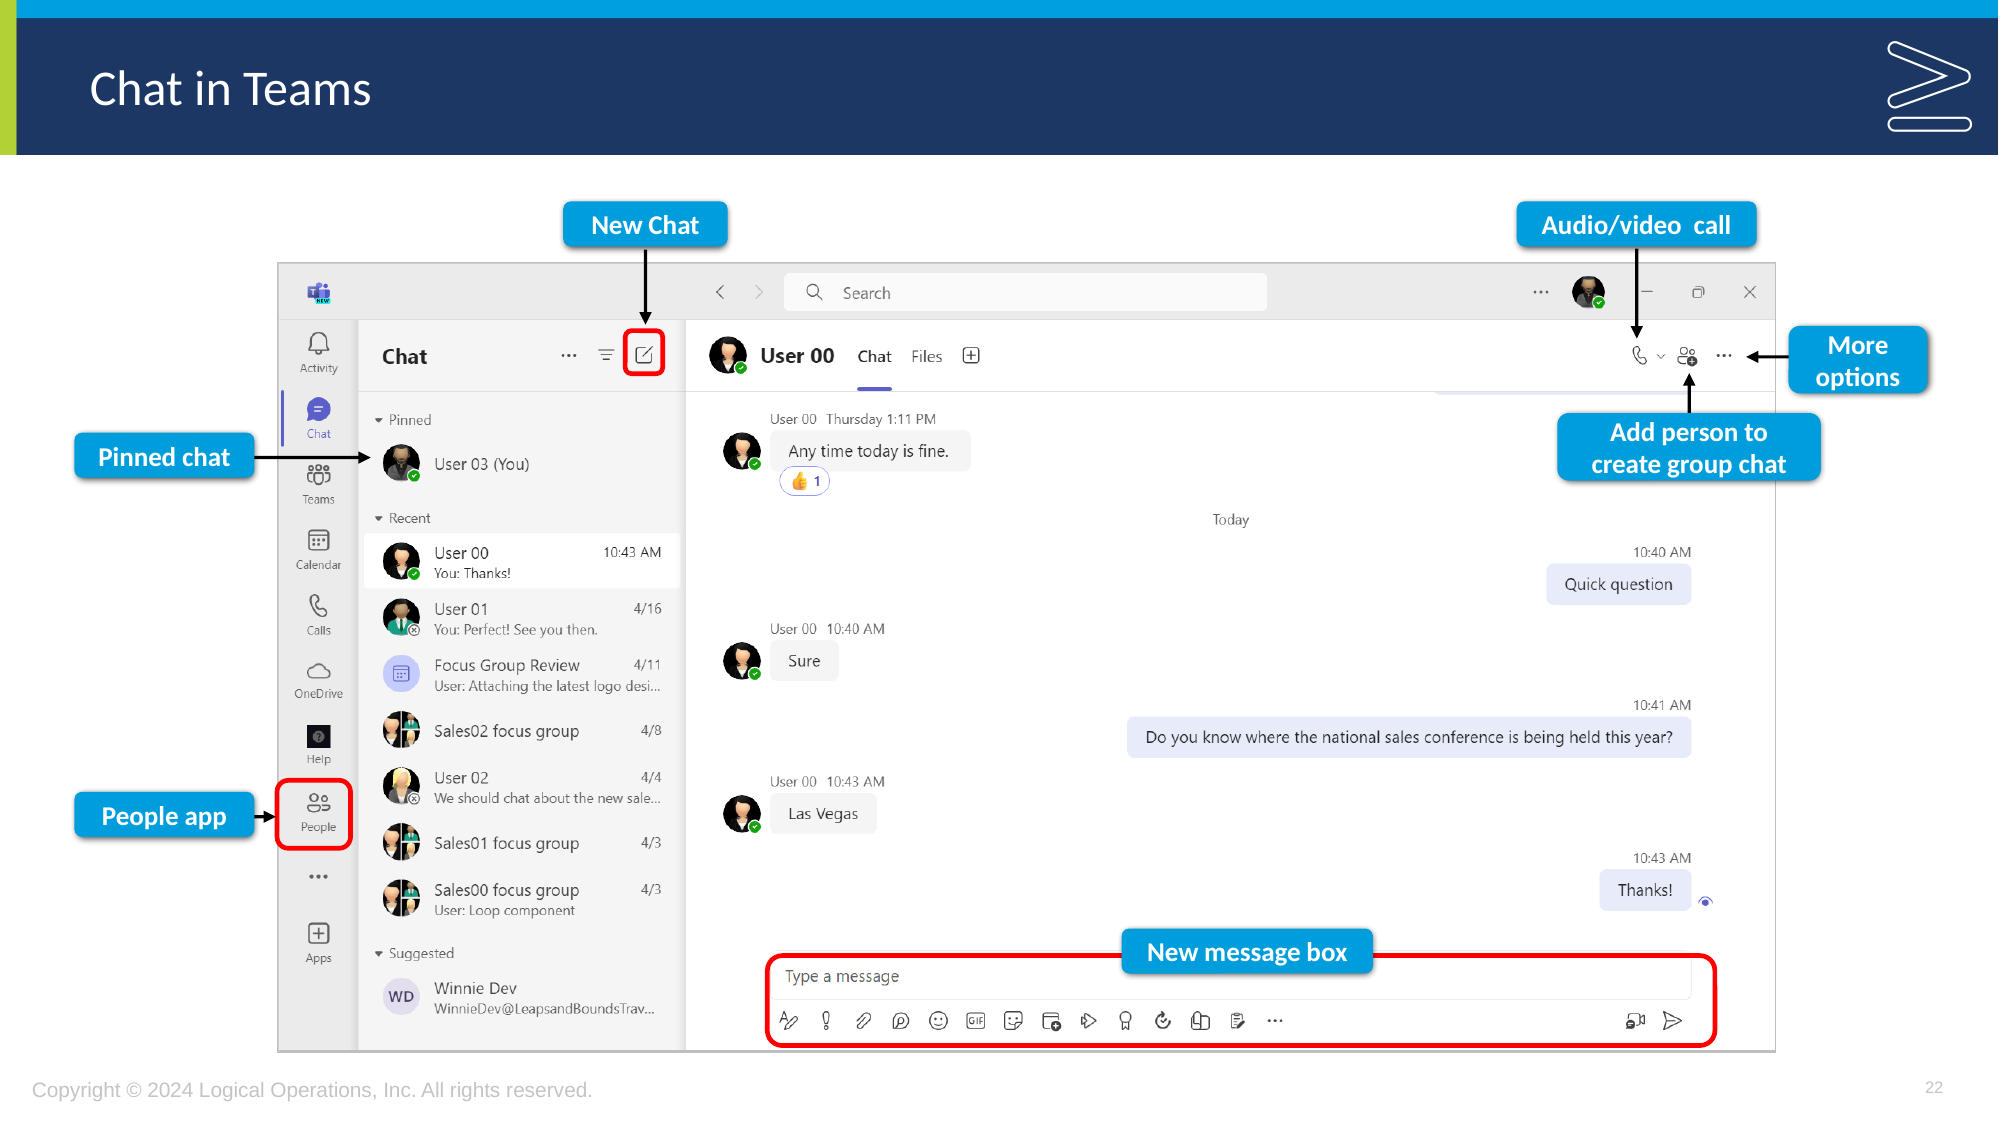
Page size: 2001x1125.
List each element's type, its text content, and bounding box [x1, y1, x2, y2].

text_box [74, 201, 1928, 1053]
slide_number 22 [1491, 1057, 1959, 1118]
title Chat in Teams [74, 16, 1850, 155]
picture [0, 0, 74, 155]
picture [1850, 19, 1998, 155]
